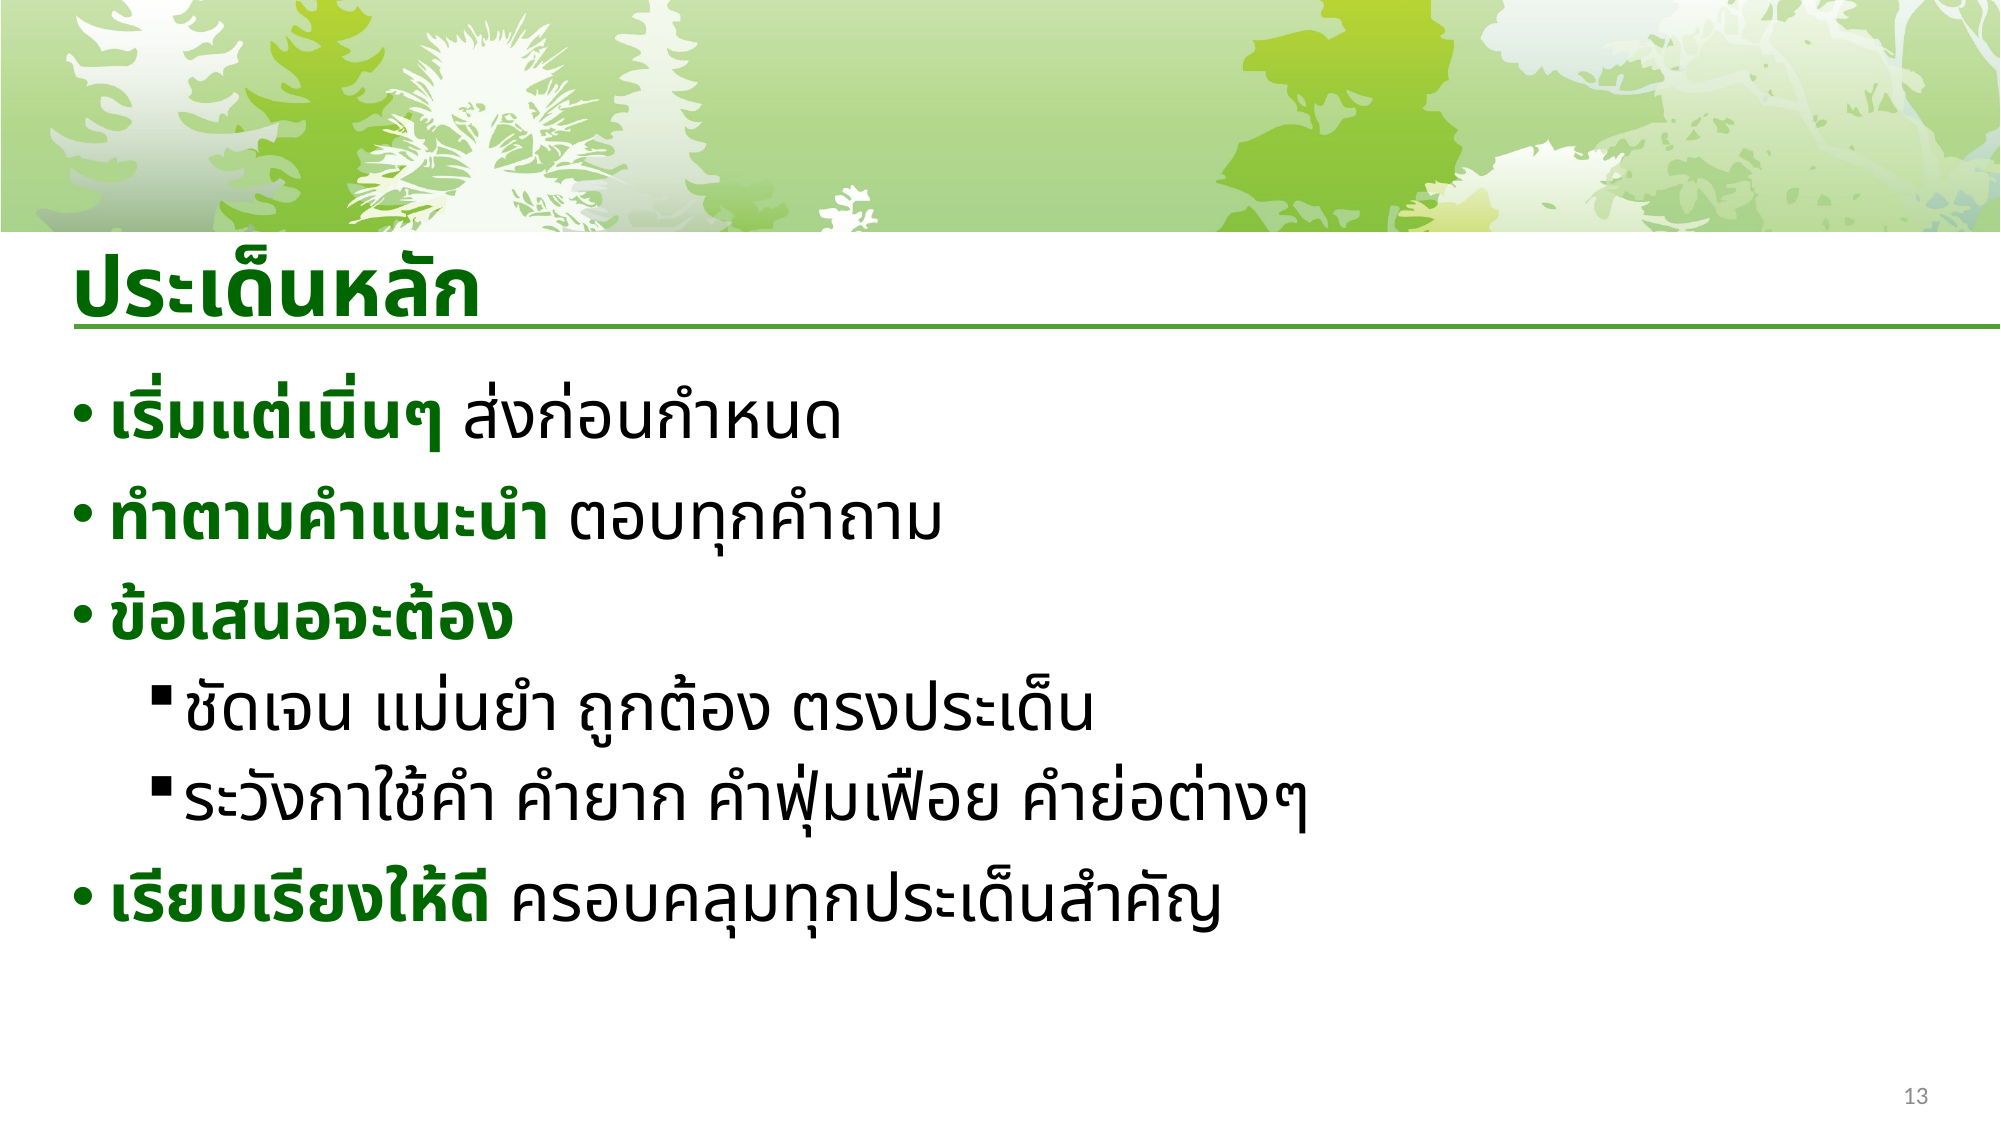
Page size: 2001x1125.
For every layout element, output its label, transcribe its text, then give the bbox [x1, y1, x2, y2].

picture [0, 0, 2000, 232]
list เริ่มแต่เนิ่นๆ ส่งก่อนกำหนด ทำตามคำแนะนำ ตอบทุกคำถาม ข้อเสนอจะต้อง ชัดเจน แม่นยำ ถูกต้อง ตรงประเด็น ระวังกาใช้คำ คำยาก คำฟุ่มเฟือย คำย่อต่างๆ เรียบเรียงให้ดี ครอบคลุมทุกประเด็นสำคัญ [56, 364, 1944, 1060]
slide_number 13 [1493, 1065, 1944, 1125]
title ประเด็นหลัก [56, 181, 1782, 364]
